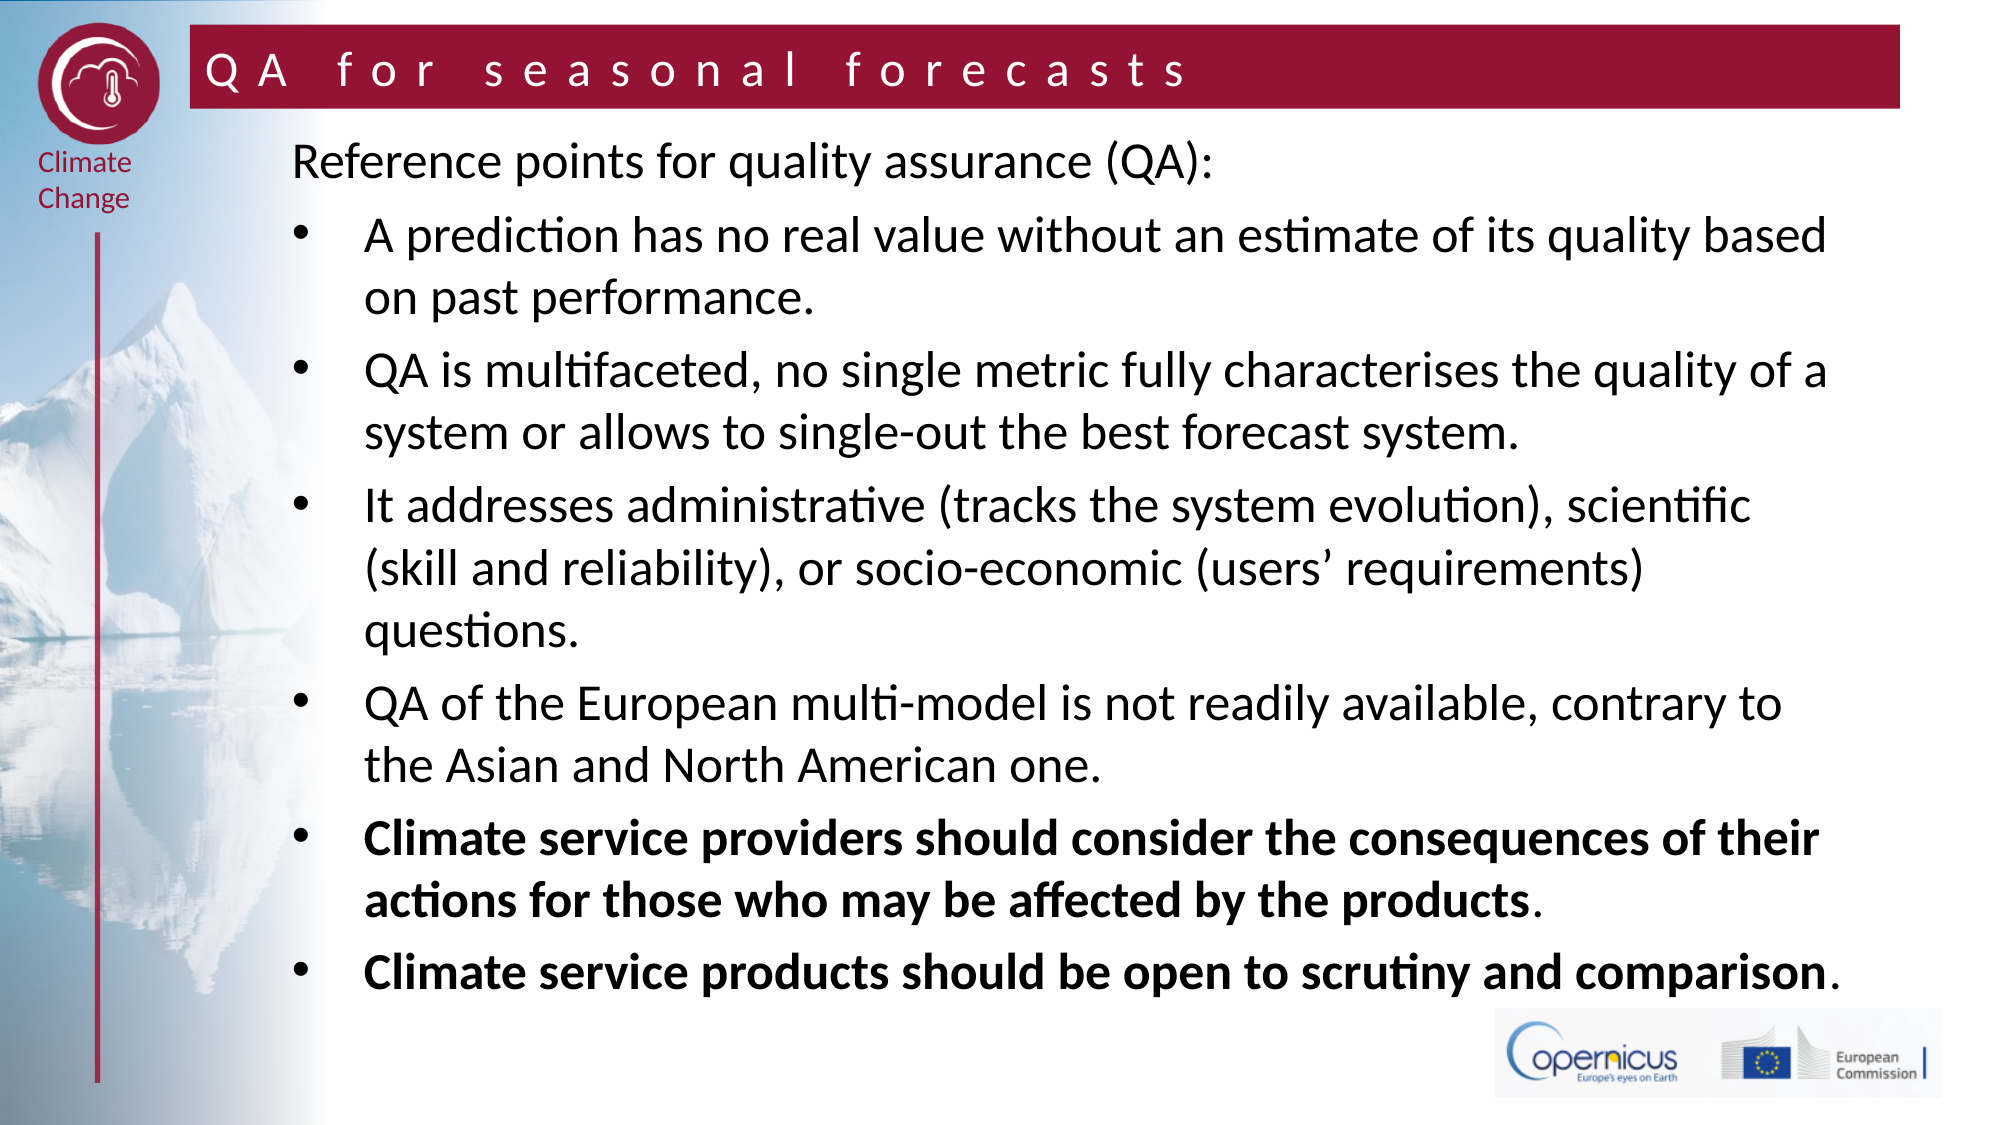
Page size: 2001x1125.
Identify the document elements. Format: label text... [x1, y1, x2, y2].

title QA for seasonal forecasts [189, 24, 1900, 109]
picture [25, 4, 171, 155]
picture [1495, 1008, 1942, 1098]
list Reference points for quality assurance (QA): A prediction has no real value without an estimate of its quality based on past performance. QA is multifaceted, no single metric fully characterises the quality of a system or allows to single-out the best forecast system. It addresses administrative (tracks the system evolution), scientific (skill and reliability), or socio-economic (users’ requirements) questions. QA of the European multi-model is not readily available, contrary to the Asian and North American one. Climate service providers should consider the consequences of their actions for those who may be affected by the products. Climate service products should be open to scrutiny and comparison. [276, 119, 1874, 1046]
